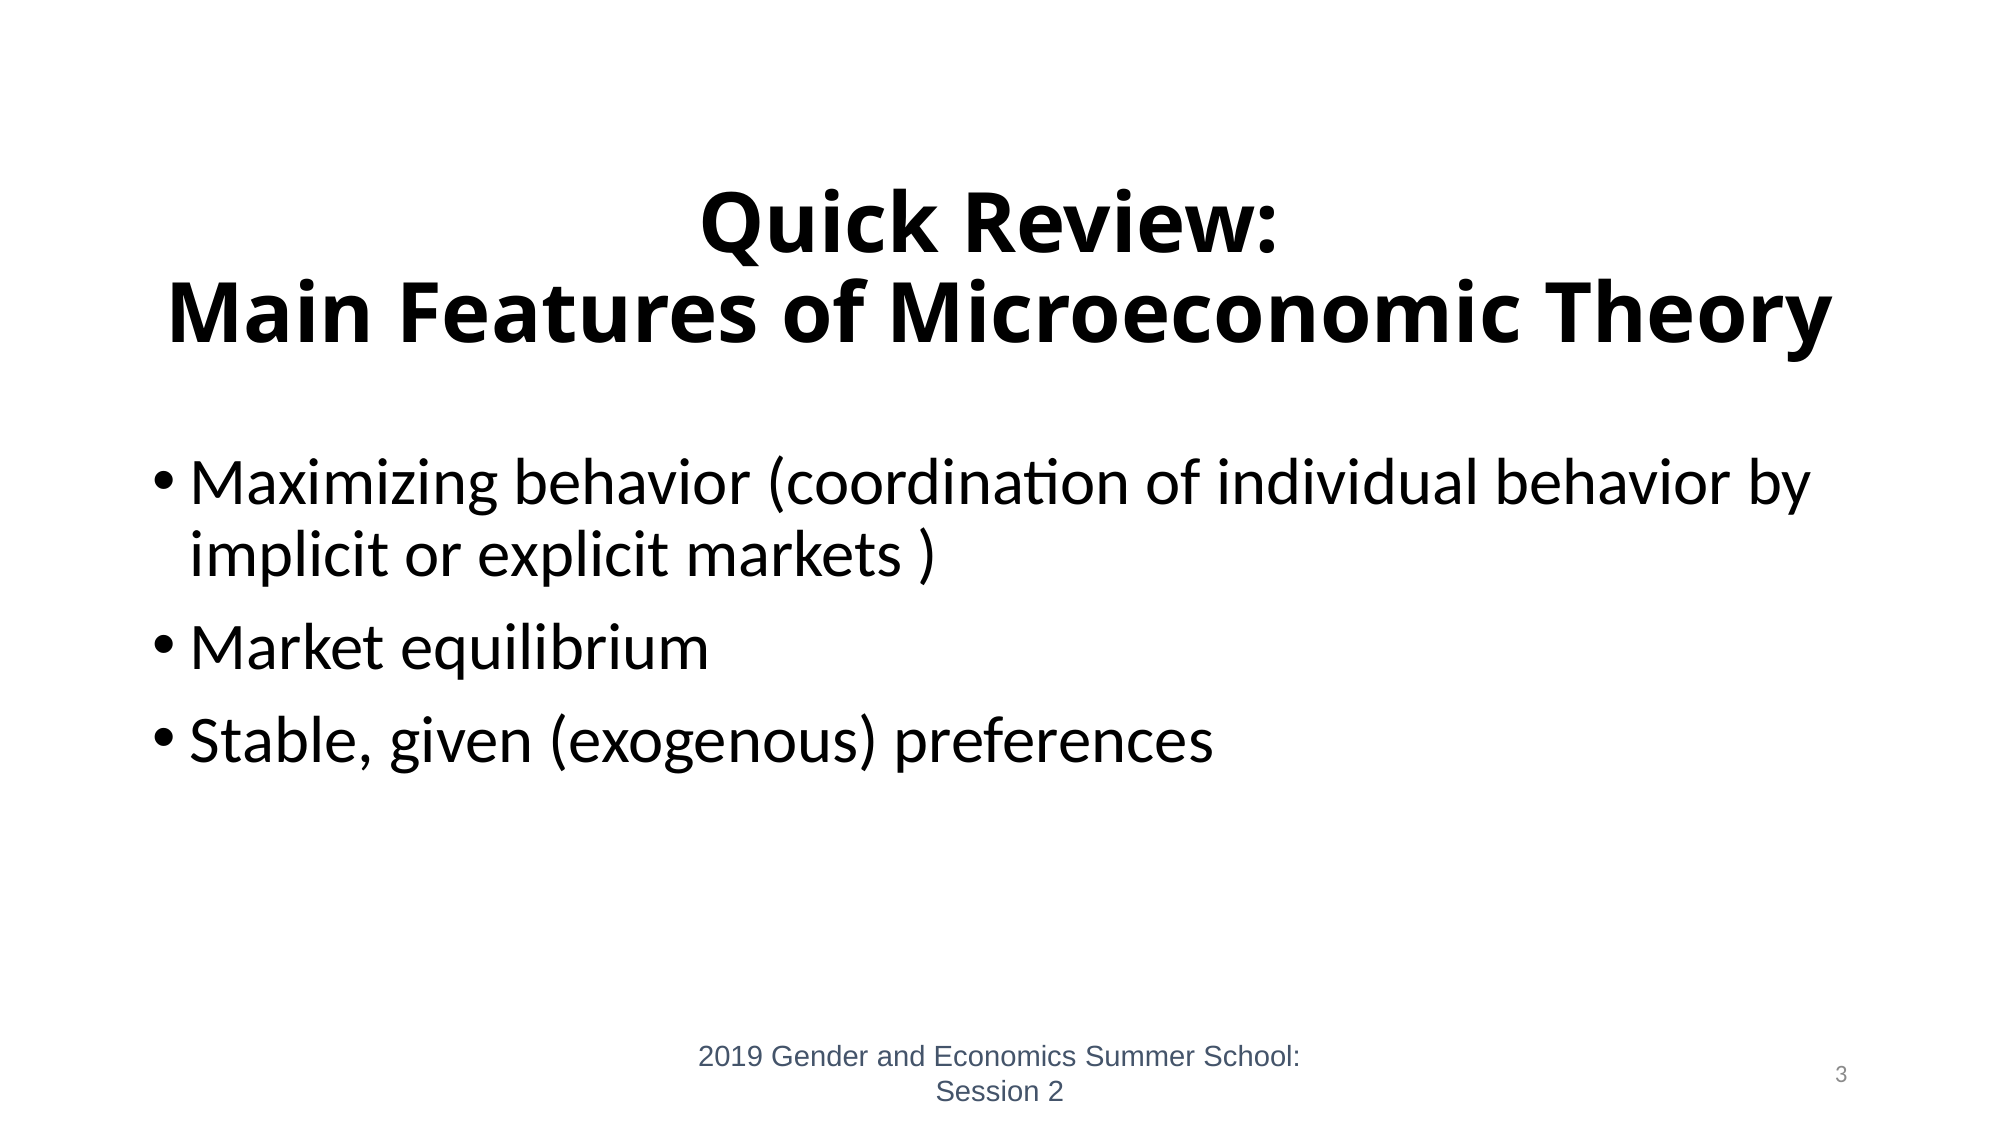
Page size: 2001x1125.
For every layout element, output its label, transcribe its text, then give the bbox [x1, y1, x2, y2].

footer 2019 Gender and Economics Summer School: Session 2 [662, 1042, 1338, 1103]
slide_number 3 [1412, 1042, 1863, 1103]
title Quick Review: Main Features of Microeconomic Theory [137, 161, 1863, 379]
list Maximizing behavior (coordination of individual behavior by implicit or explicit markets ) Market equilibrium Stable, given (exogenous) preferences [137, 439, 1863, 1014]
